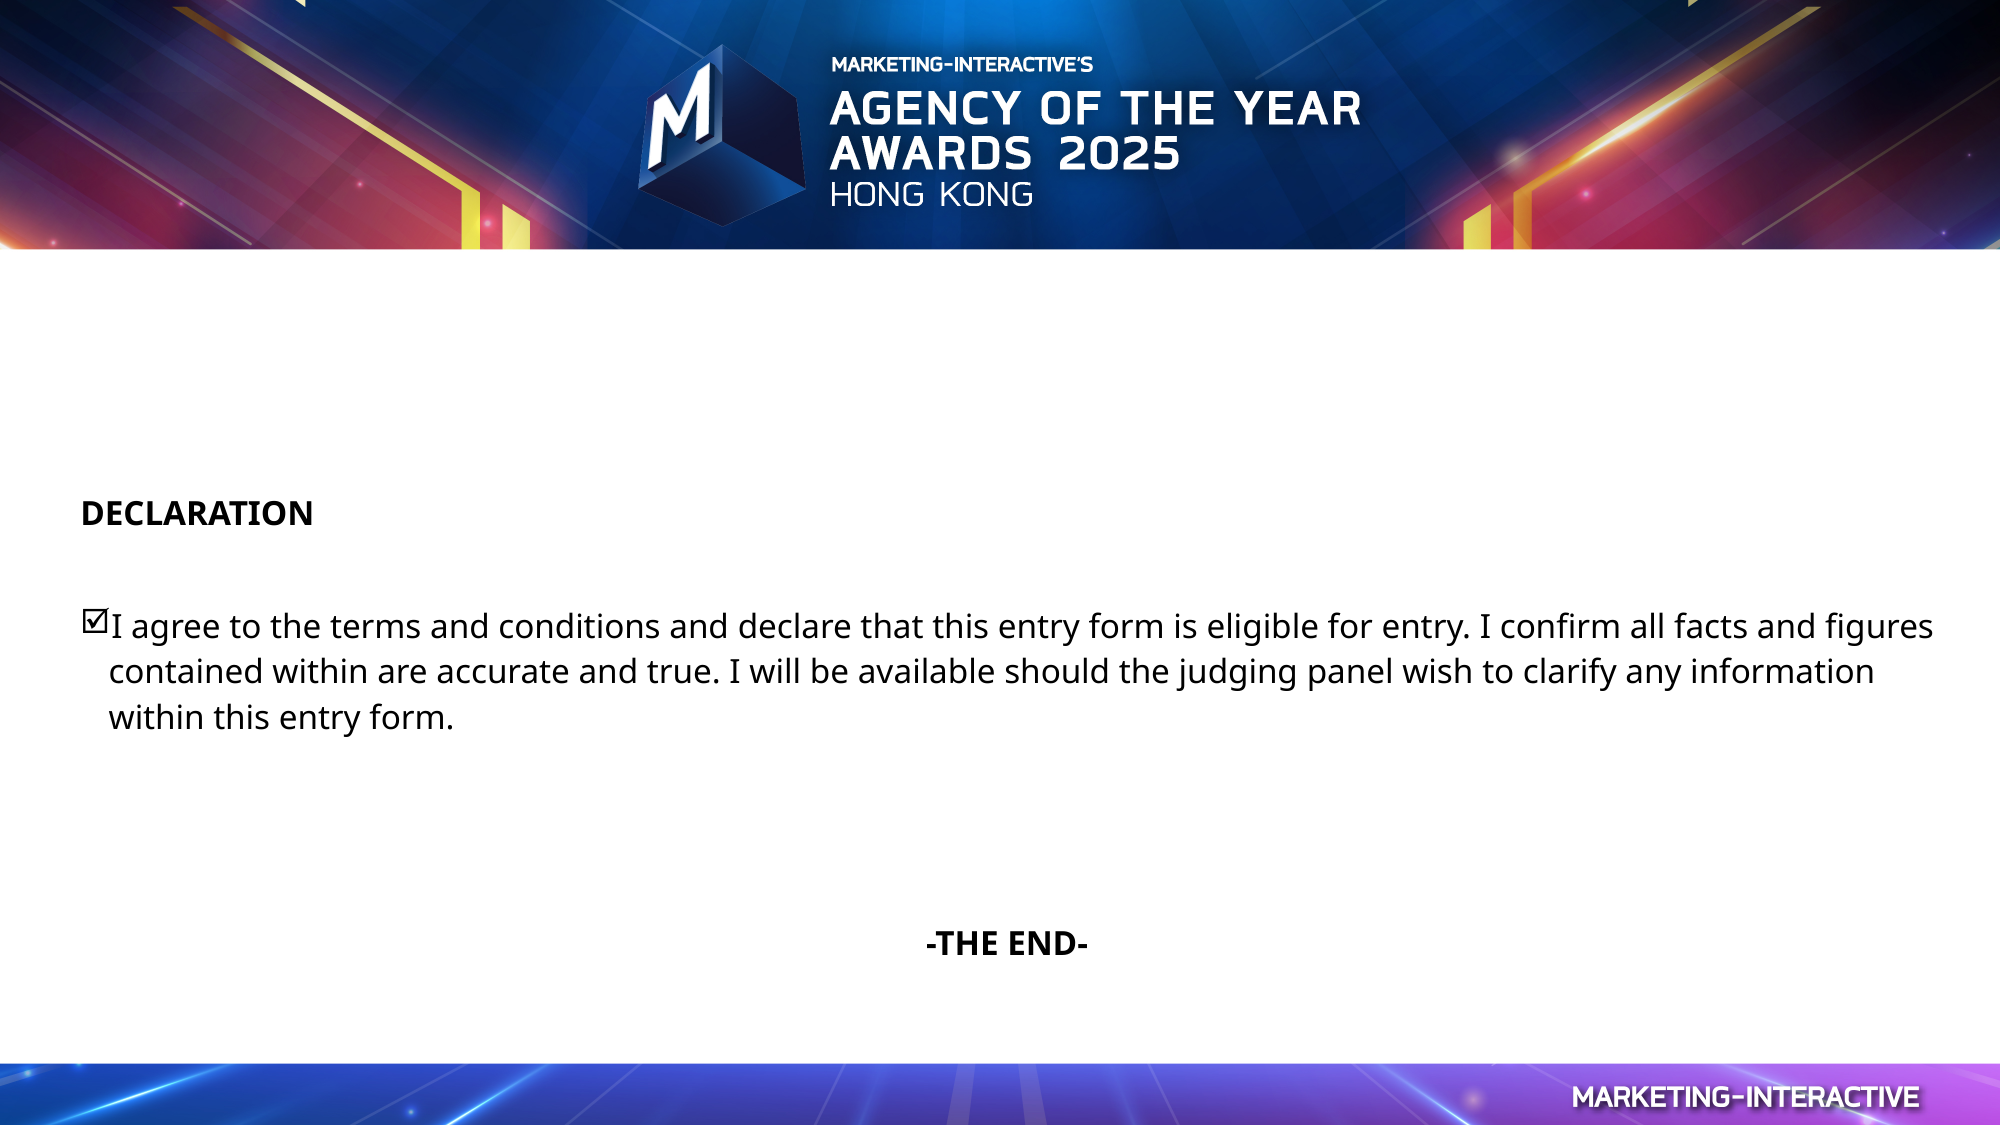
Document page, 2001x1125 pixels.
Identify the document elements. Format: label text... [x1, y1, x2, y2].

picture [0, 0, 2000, 1125]
table_header DECLARATION I agree to the terms and conditions and declare that this entry form is eligible for entry. I confirm all facts and figures contained within are accurate and true. I will be available should the judging panel wish to clarify any information within this entry form. -THE END- [65, 258, 1958, 1125]
